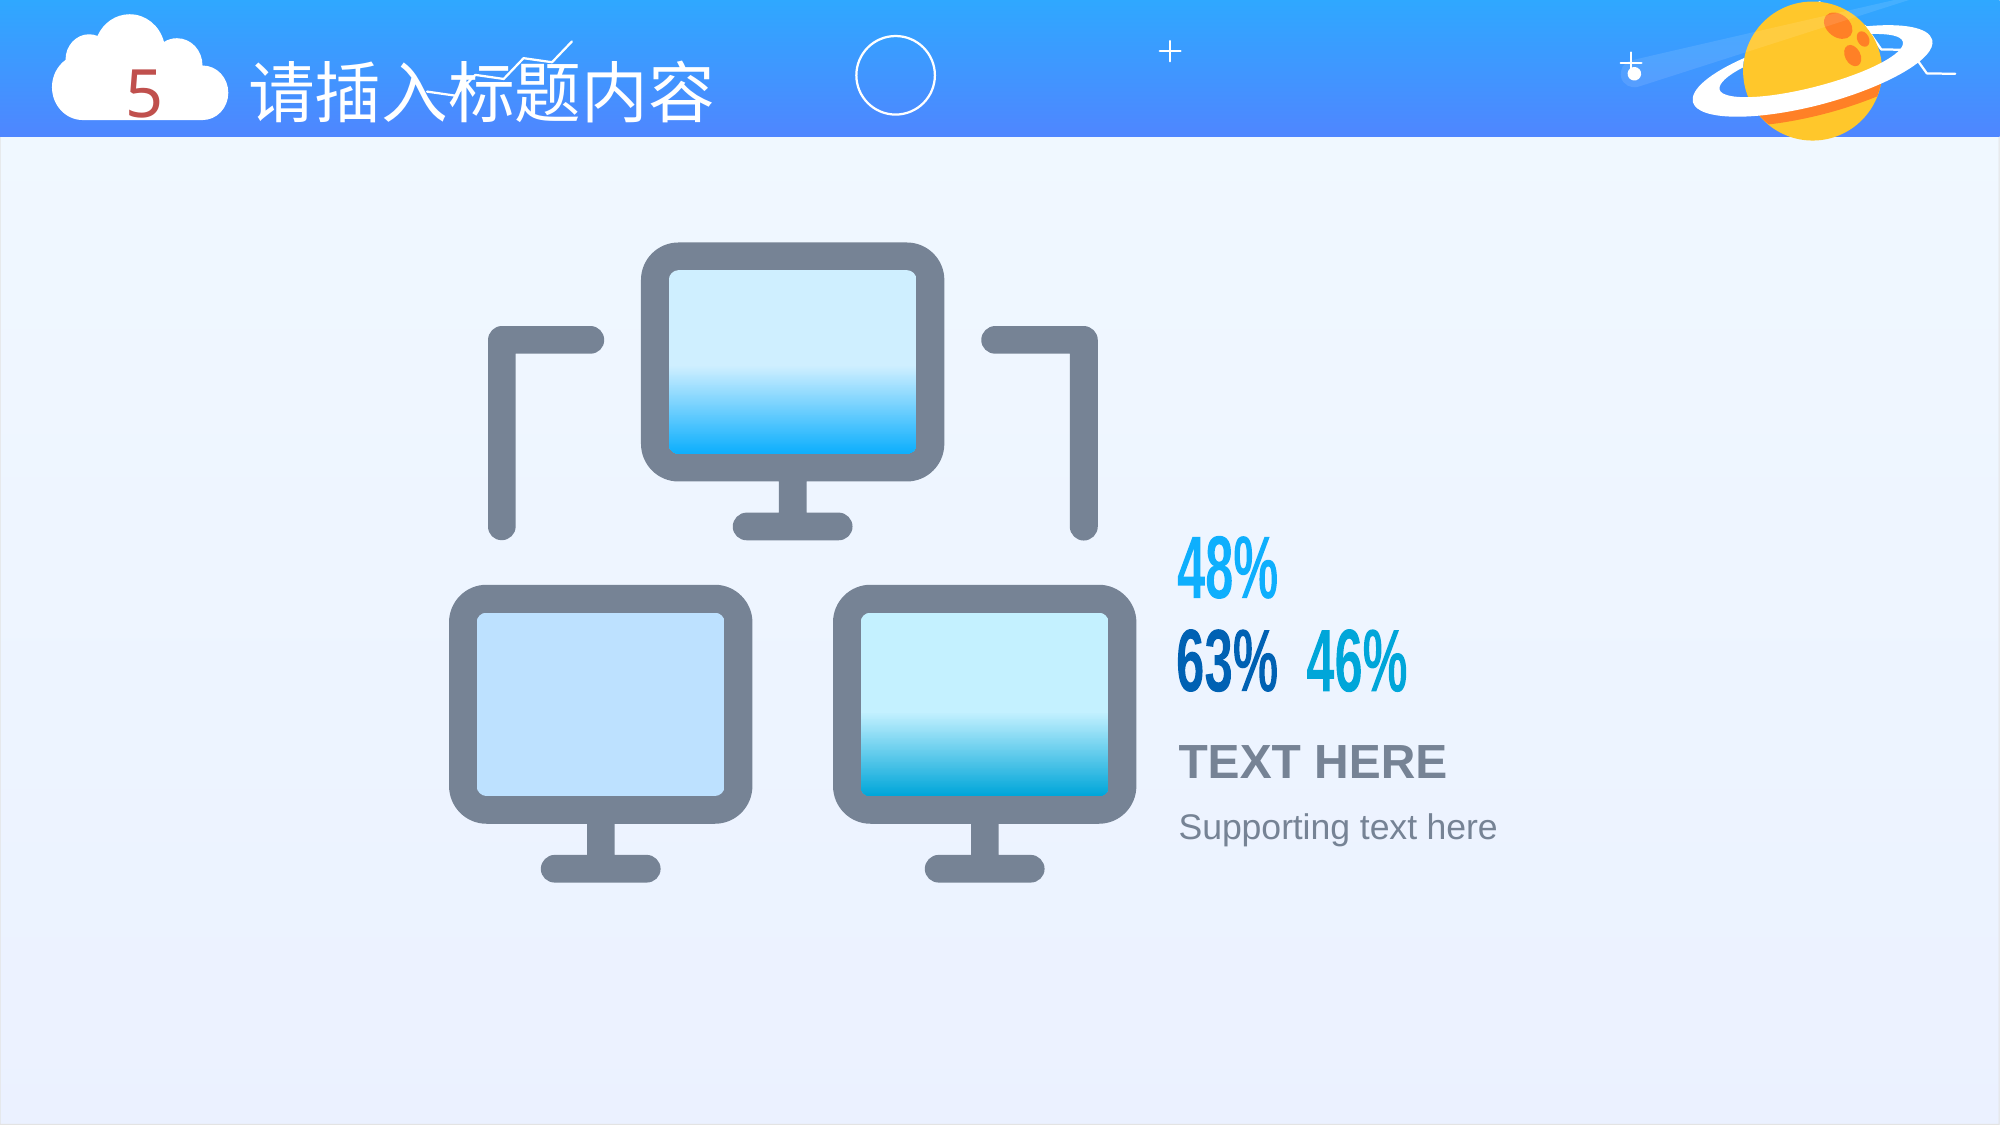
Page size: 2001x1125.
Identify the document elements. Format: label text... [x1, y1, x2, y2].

text_box 5 请插入标题内容 [52, 43, 789, 138]
text_box [71, 14, 192, 43]
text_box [448, 242, 1551, 883]
